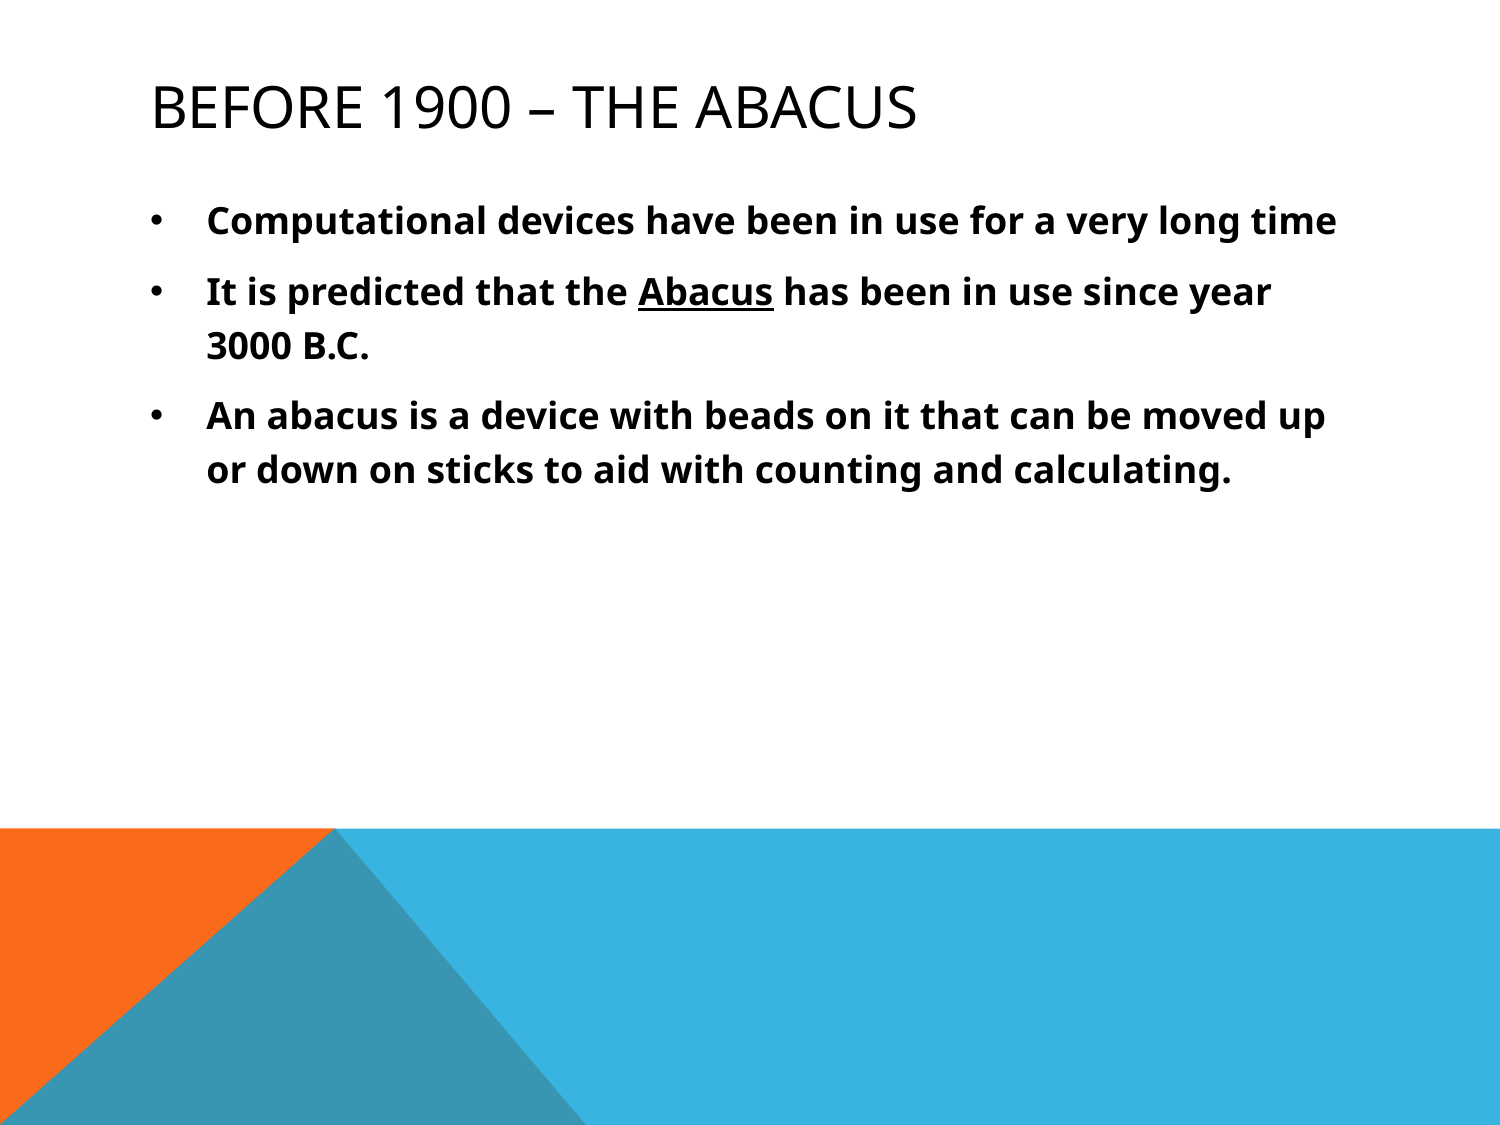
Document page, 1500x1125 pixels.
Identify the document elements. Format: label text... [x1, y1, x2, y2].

title Before 1900 – The Abacus [135, 60, 1369, 150]
list Computational devices have been in use for a very long time It is predicted that the Abacus has been in use since year 3000 B.C. An abacus is a device with beads on it that can be moved up or down on sticks to aid with counting and calculating. [135, 180, 1369, 768]
